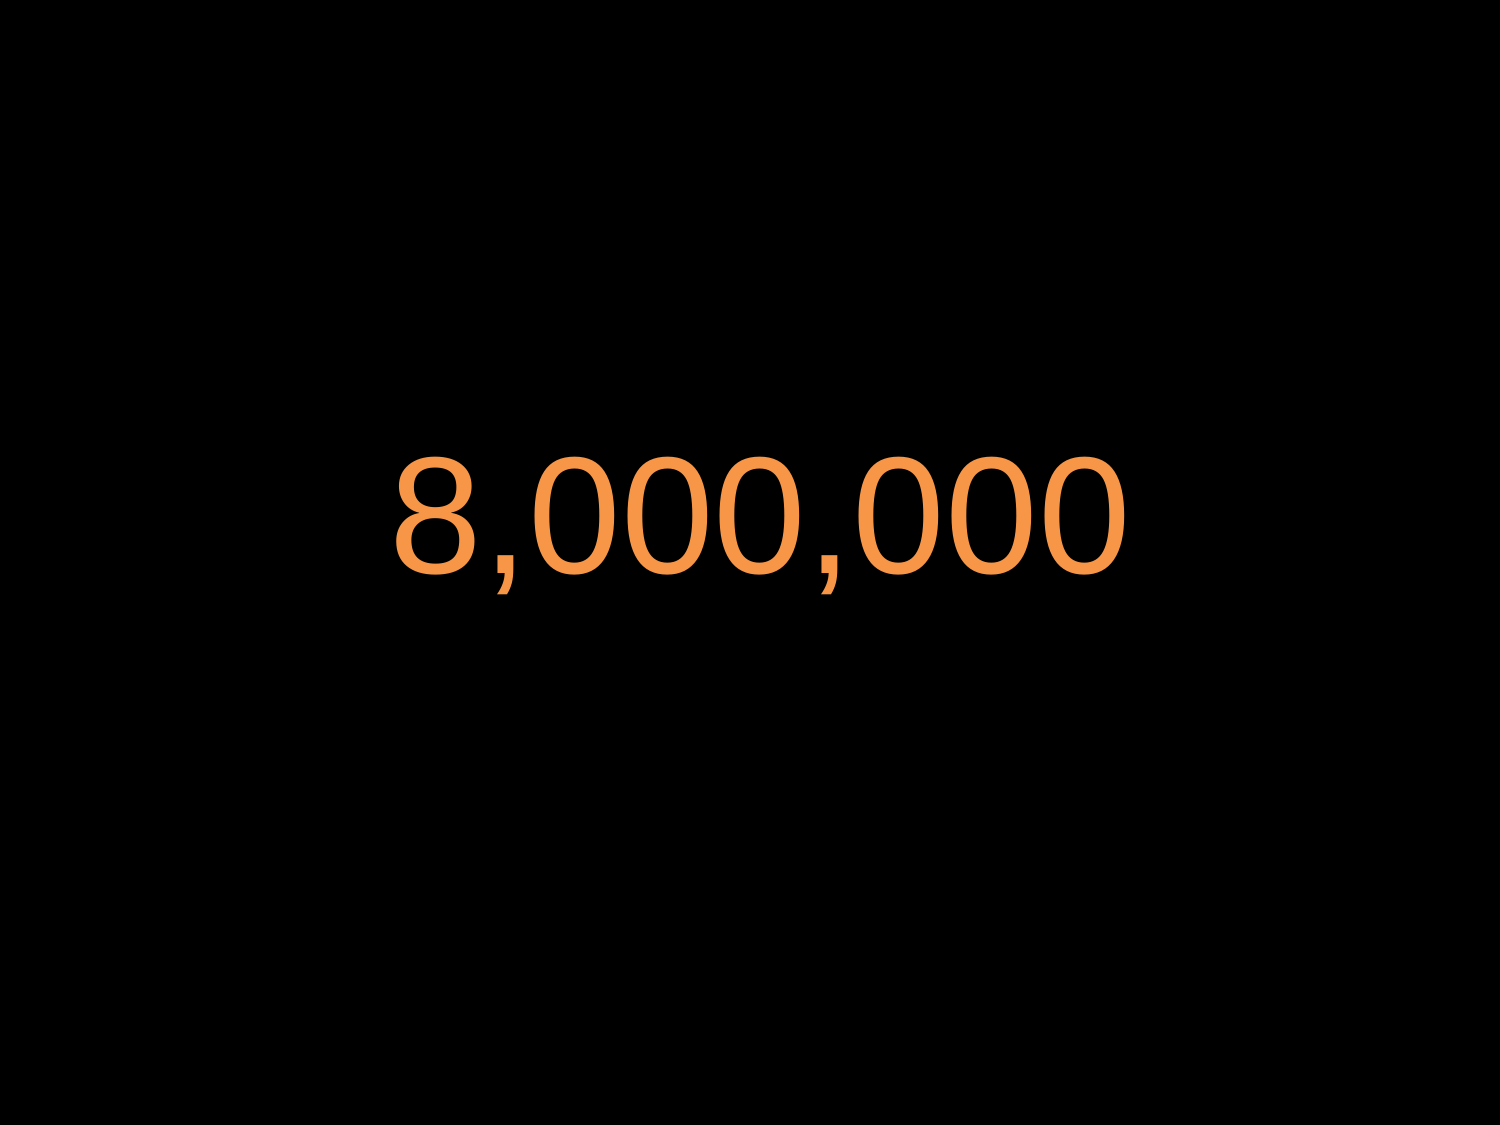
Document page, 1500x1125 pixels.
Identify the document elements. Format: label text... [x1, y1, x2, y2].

text_box 8,000,000 [375, 399, 1163, 615]
